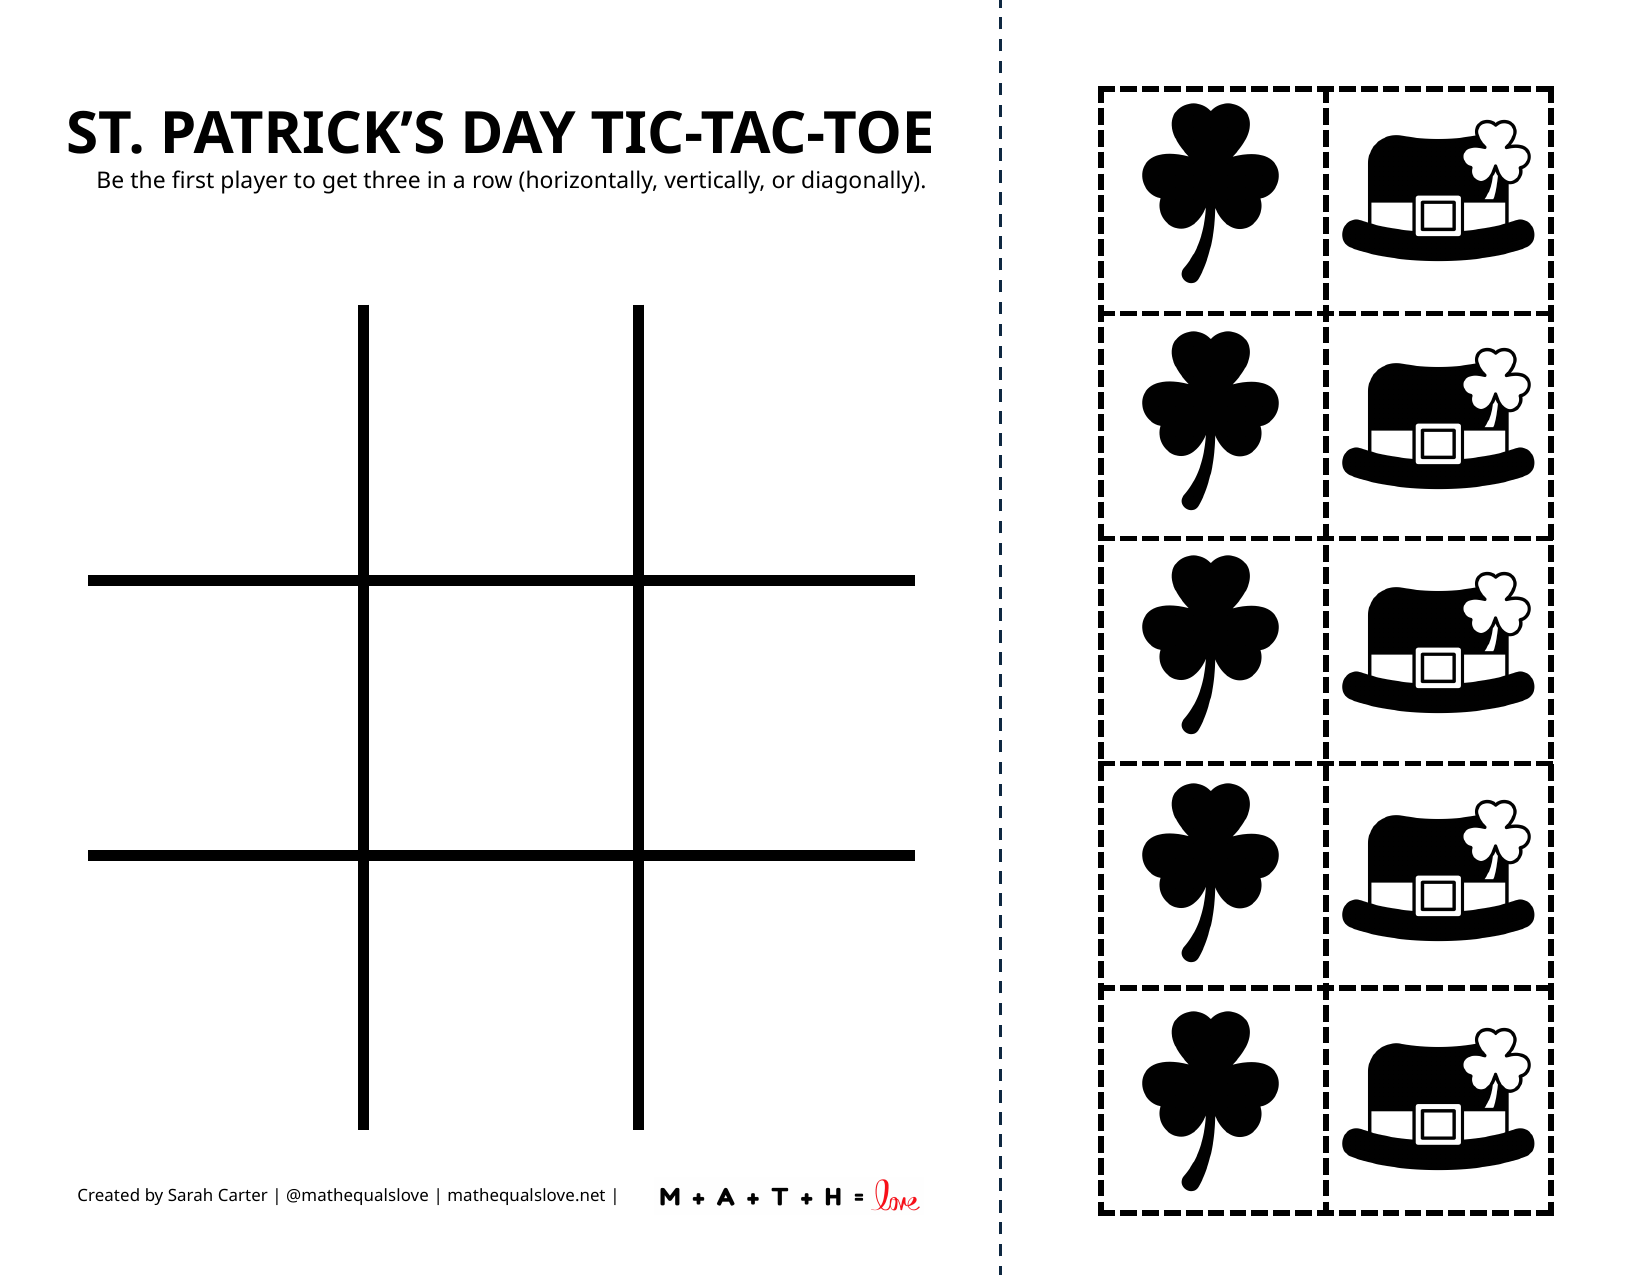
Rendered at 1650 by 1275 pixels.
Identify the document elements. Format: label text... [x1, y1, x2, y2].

picture [1120, 330, 1301, 512]
picture [1120, 103, 1301, 284]
picture [654, 1177, 924, 1215]
picture [1341, 93, 1537, 289]
text_box Be the first player to get three in a row (horizontally, vertically, or diagonally). [81, 158, 966, 201]
picture [1120, 782, 1301, 964]
list ST. PATRICK’S DAY TIC-TAC-TOE [0, 88, 1001, 200]
picture [1341, 772, 1537, 969]
picture [1120, 554, 1301, 736]
picture [1120, 1011, 1301, 1192]
picture [1341, 320, 1537, 517]
picture [1341, 1001, 1537, 1197]
picture [1341, 544, 1537, 741]
